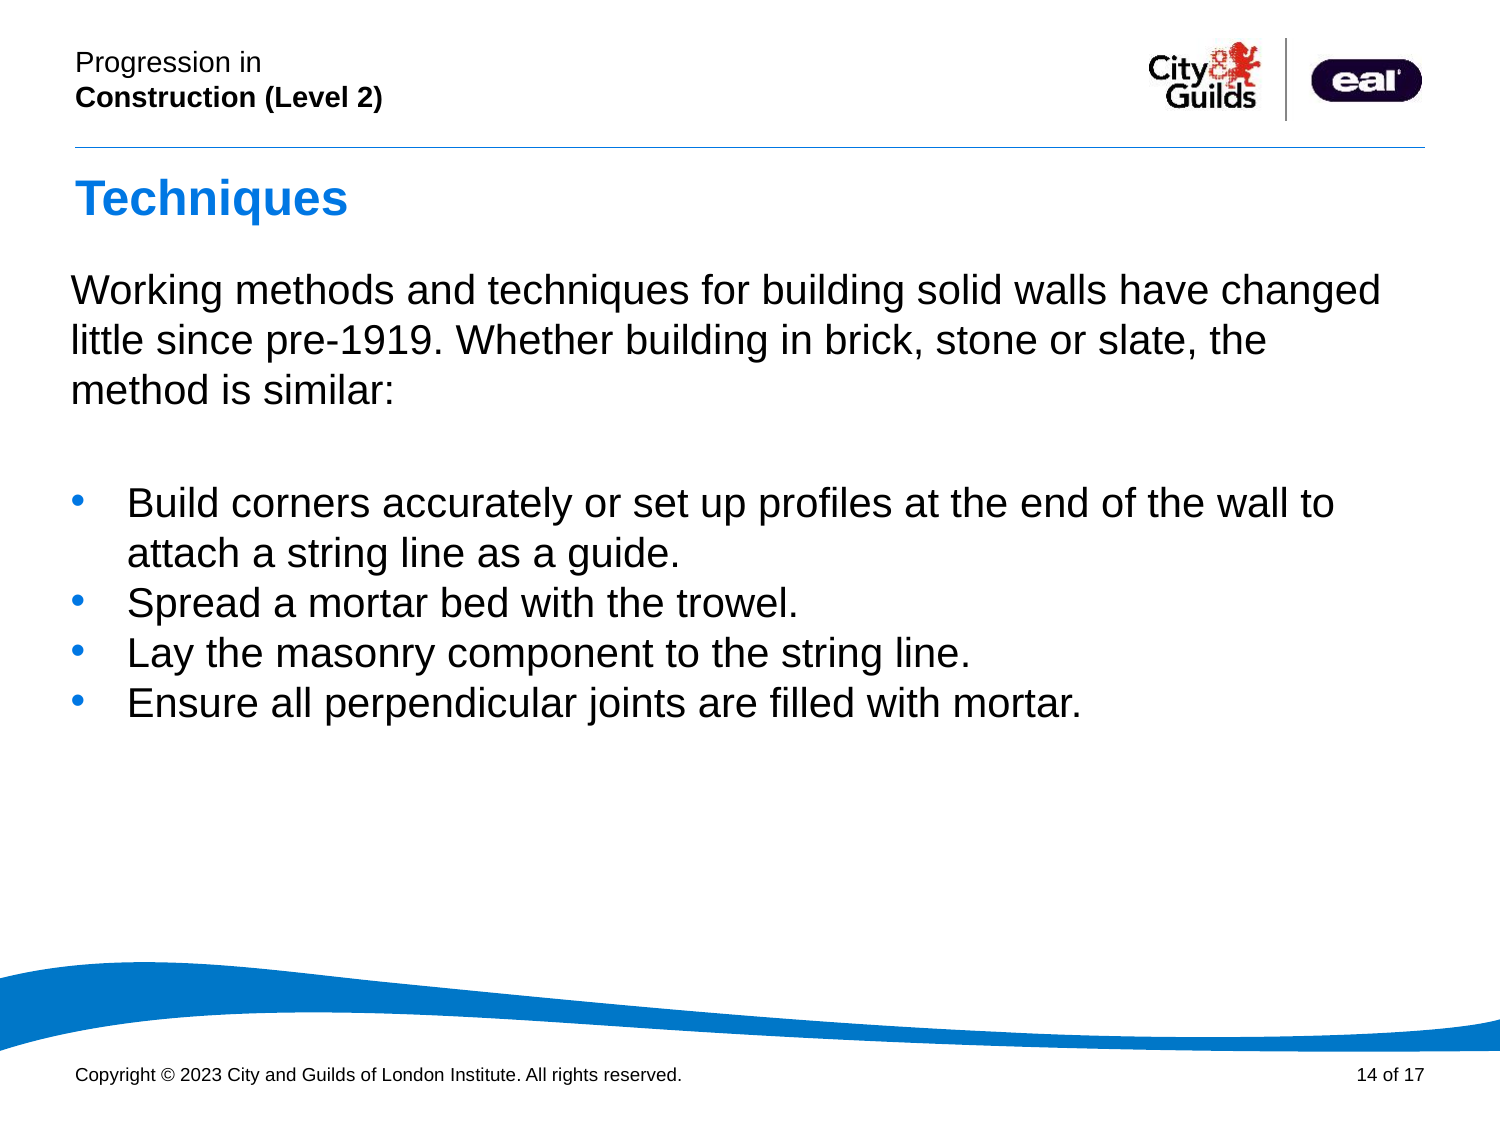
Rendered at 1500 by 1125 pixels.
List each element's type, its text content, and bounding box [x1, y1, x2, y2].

picture [1149, 38, 1422, 121]
title Techniques [74, 165, 1426, 229]
text_box Build corners accurately or set up profiles at the end of the wall to attach a string line as a guide. Spread a mortar bed with the trowel. Lay the masonry component to the string line. Ensure all perpendicular joints are filled with mortar. [55, 467, 1424, 783]
text_box Working methods and techniques for building solid walls have changed little since pre-1919. Whether building in brick, stone or slate, the method is similar: [55, 255, 1424, 421]
